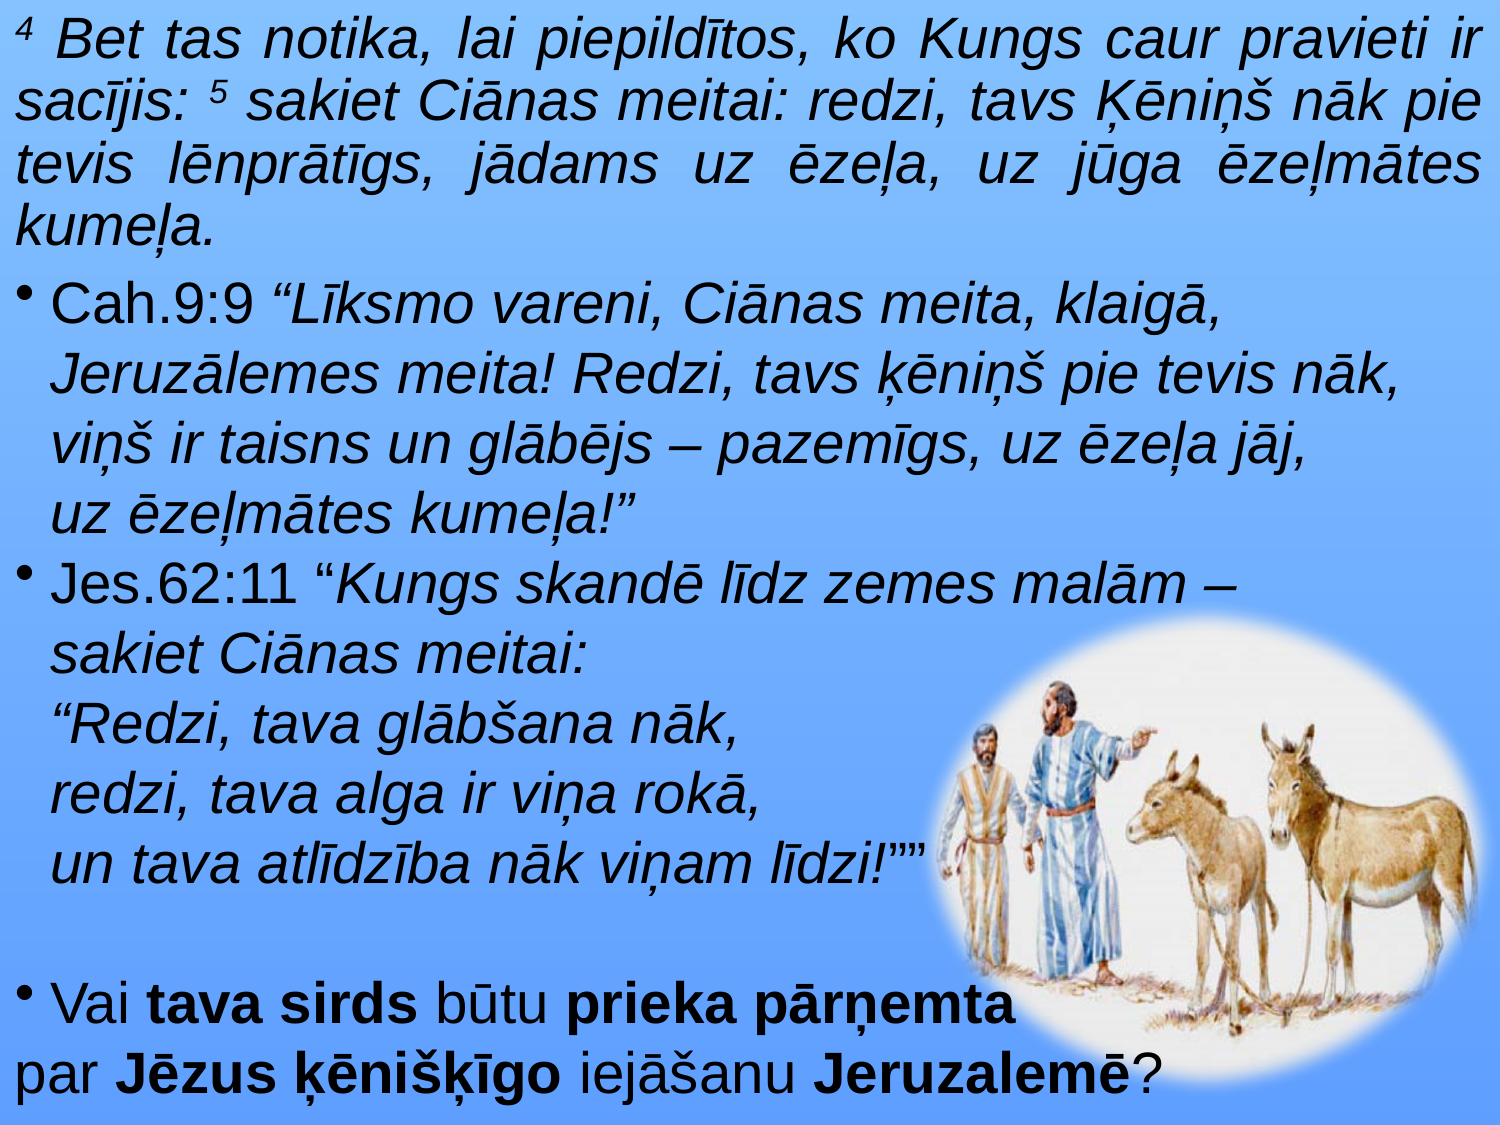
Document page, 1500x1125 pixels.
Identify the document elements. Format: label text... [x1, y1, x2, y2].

text_box Cah.9:9 “Līksmo vareni, Ciānas meita, klaigā, Jeruzālemes meita! Redzi, tavs ķēniņš pie tevis nāk, viņš ir taisns un glābējs – pazemīgs, uz ēzeļa jāj, uz ēzeļmātes kumeļa!” Jes.62:11 “Kungs skandē līdz zemes malām – sakiet Ciānas meitai: “Redzi, tava glābšana nāk, redzi, tava alga ir viņa rokā, un tava atlīdzība nāk viņam līdzi!”” Vai tava sirds būtu prieka pārņemta par Jēzus ķēnišķīgo iejāšanu Jeruzalemē? [0, 257, 1500, 1113]
list 4 Bet tas notika, lai piepildītos, ko Kungs caur pravieti ir sacījis: 5 sakiet Ciānas meitai: redzi, tavs Ķēniņš nāk pie tevis lēnprātīgs, jādams uz ēzeļa, uz jūga ēzeļmātes kumeļa. [0, 0, 1500, 178]
picture [913, 597, 1500, 1100]
